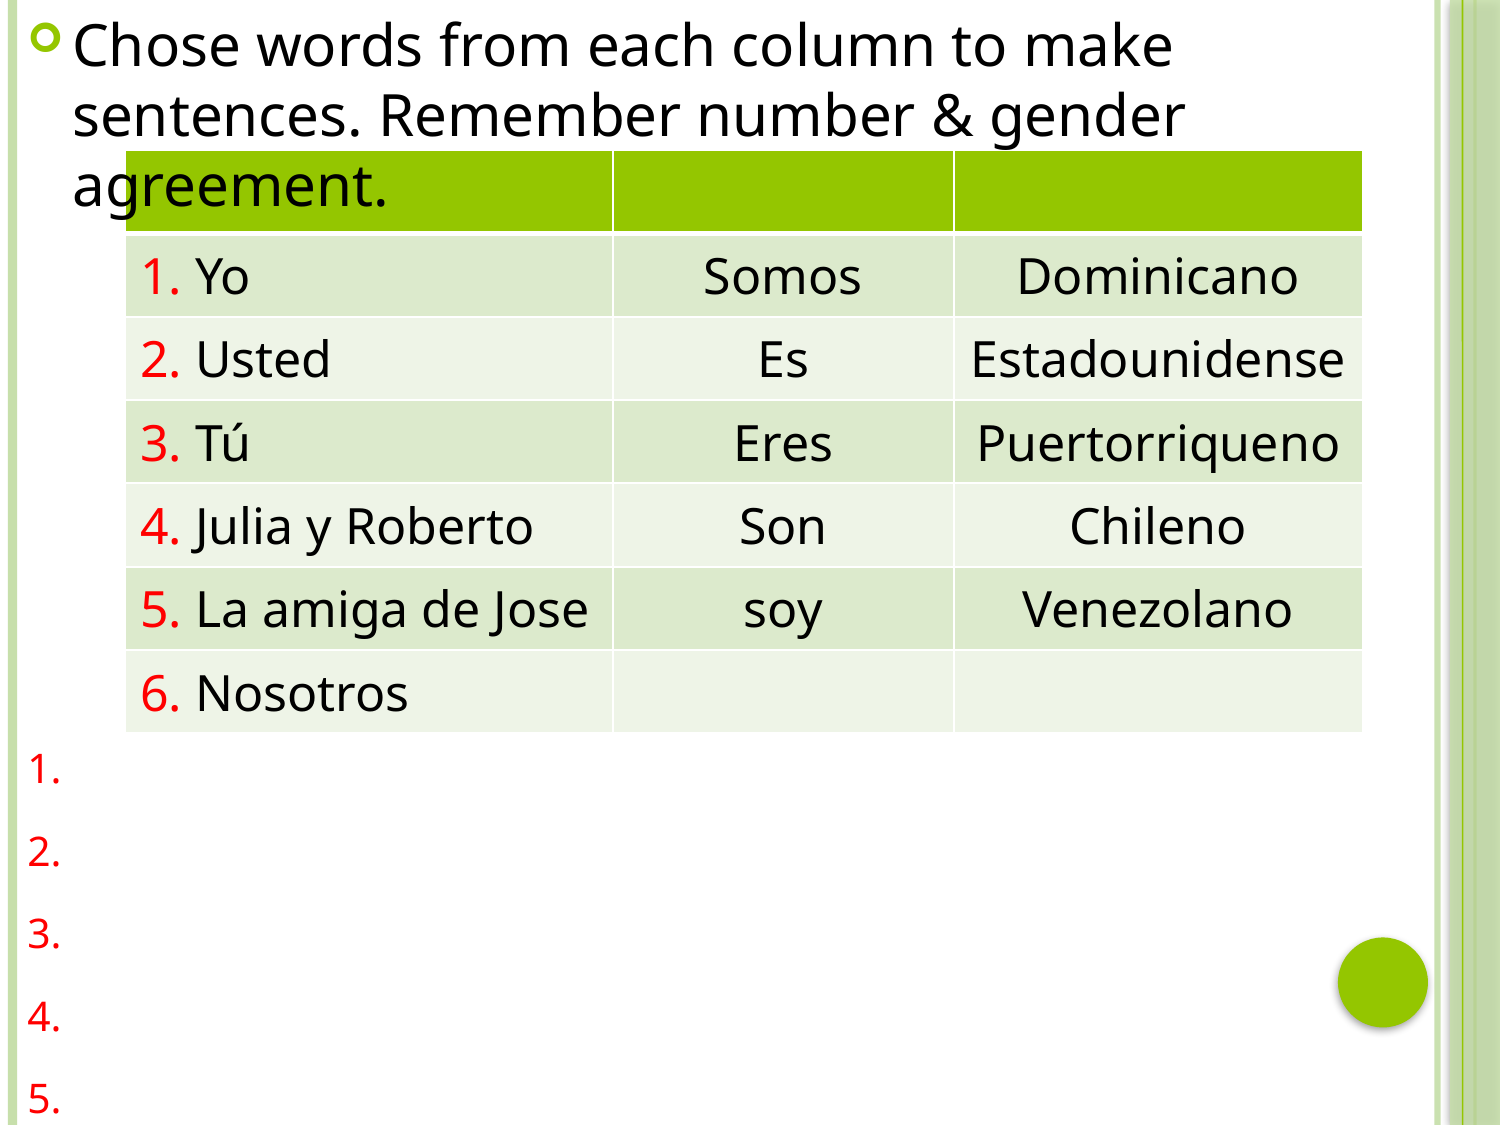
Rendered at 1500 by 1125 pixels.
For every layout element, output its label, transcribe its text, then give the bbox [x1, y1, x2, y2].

text_box Chose words from each column to make sentences. Remember number & gender agreement. [12, 0, 1475, 1113]
